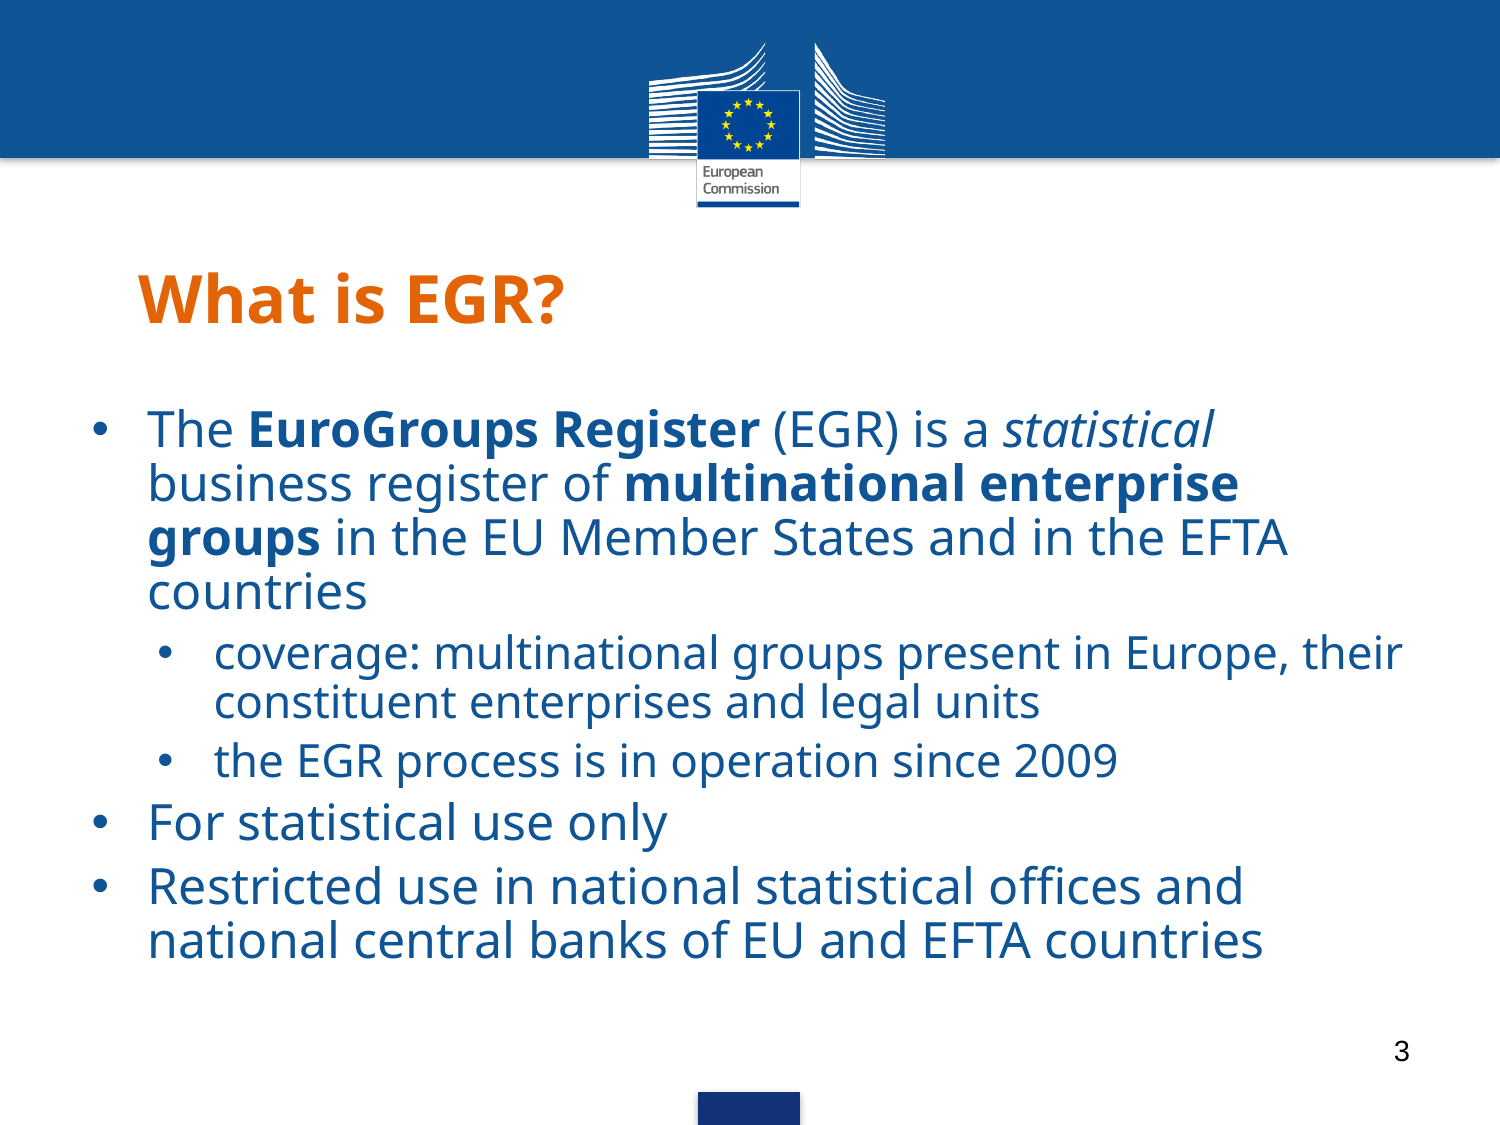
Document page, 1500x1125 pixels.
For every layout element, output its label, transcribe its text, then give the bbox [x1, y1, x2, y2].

list The EuroGroups Register (EGR) is a statistical business register of multinational enterprise groups in the EU Member States and in the EFTA countries coverage: multinational groups present in Europe, their constituent enterprises and legal units the EGR process is in operation since 2009 For statistical use only Restricted use in national statistical offices and national central banks of EU and EFTA countries [76, 397, 1427, 976]
picture [649, 42, 885, 208]
title What is EGR? [64, 219, 1415, 374]
slide_number 3 [1074, 1024, 1425, 1103]
